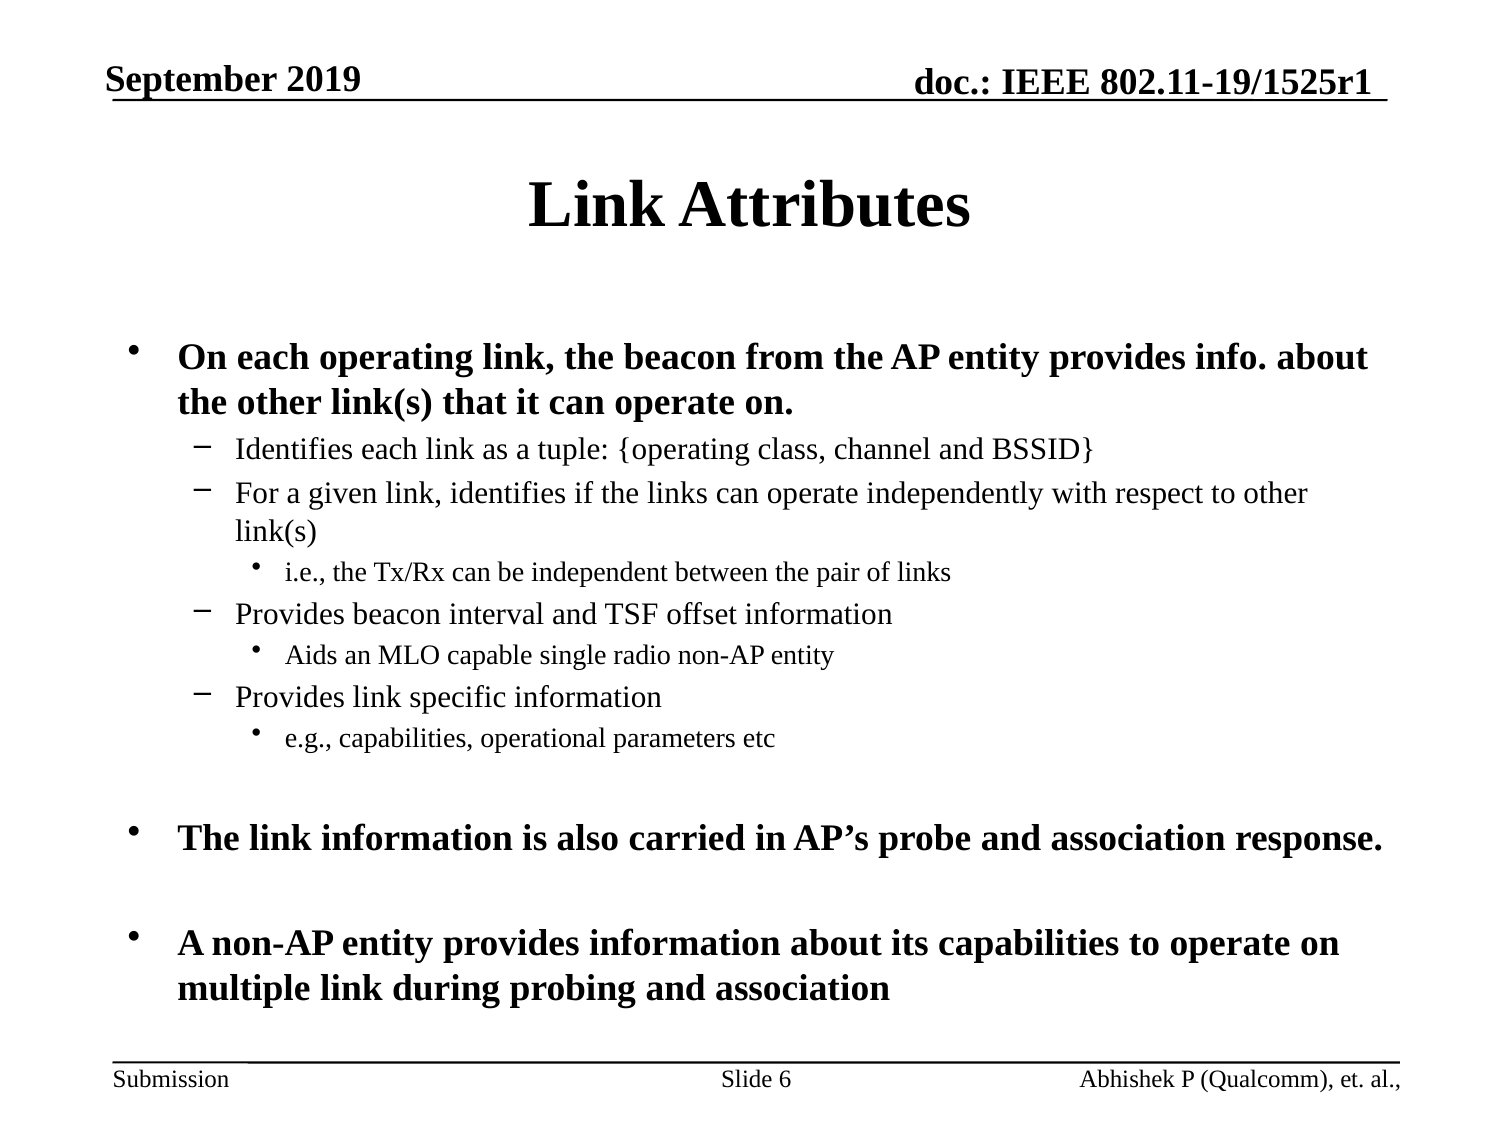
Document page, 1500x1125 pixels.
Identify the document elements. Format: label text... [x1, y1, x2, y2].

footer Abhishek P (Qualcomm), et. al., [949, 1061, 1402, 1093]
list On each operating link, the beacon from the AP entity provides info. about the other link(s) that it can operate on. Identifies each link as a tuple: {operating class, channel and BSSID} For a given link, identifies if the links can operate independently with respect to other link(s) i.e., the Tx/Rx can be independent between the pair of links Provides beacon interval and TSF offset information Aids an MLO capable single radio non-AP entity Provides link specific information e.g., capabilities, operational parameters etc The link information is also carried in AP’s probe and association response. A non-AP entity provides information about its capabilities to operate on multiple link during probing and association [112, 324, 1402, 1044]
slide_number Slide 6 [712, 1061, 801, 1093]
title Link Attributes [112, 112, 1388, 288]
